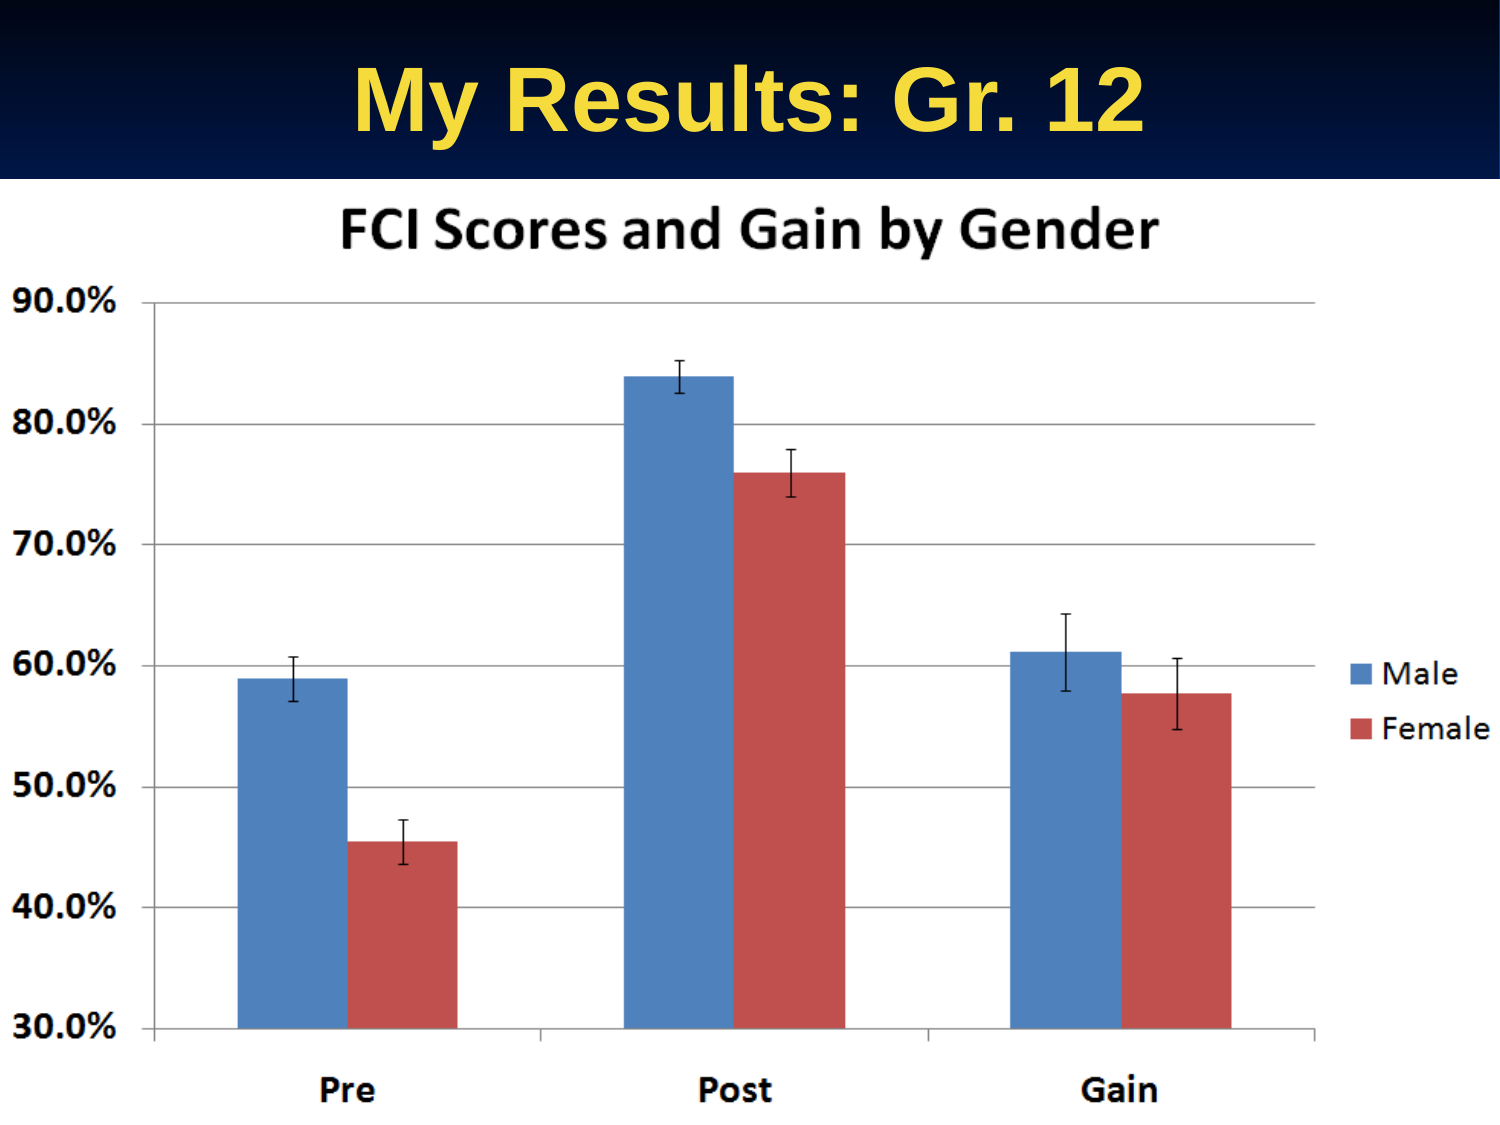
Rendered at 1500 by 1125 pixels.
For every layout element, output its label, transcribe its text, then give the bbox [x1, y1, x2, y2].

title My Results: Gr. 12 [74, 1, 1426, 177]
picture [0, 178, 1500, 1125]
